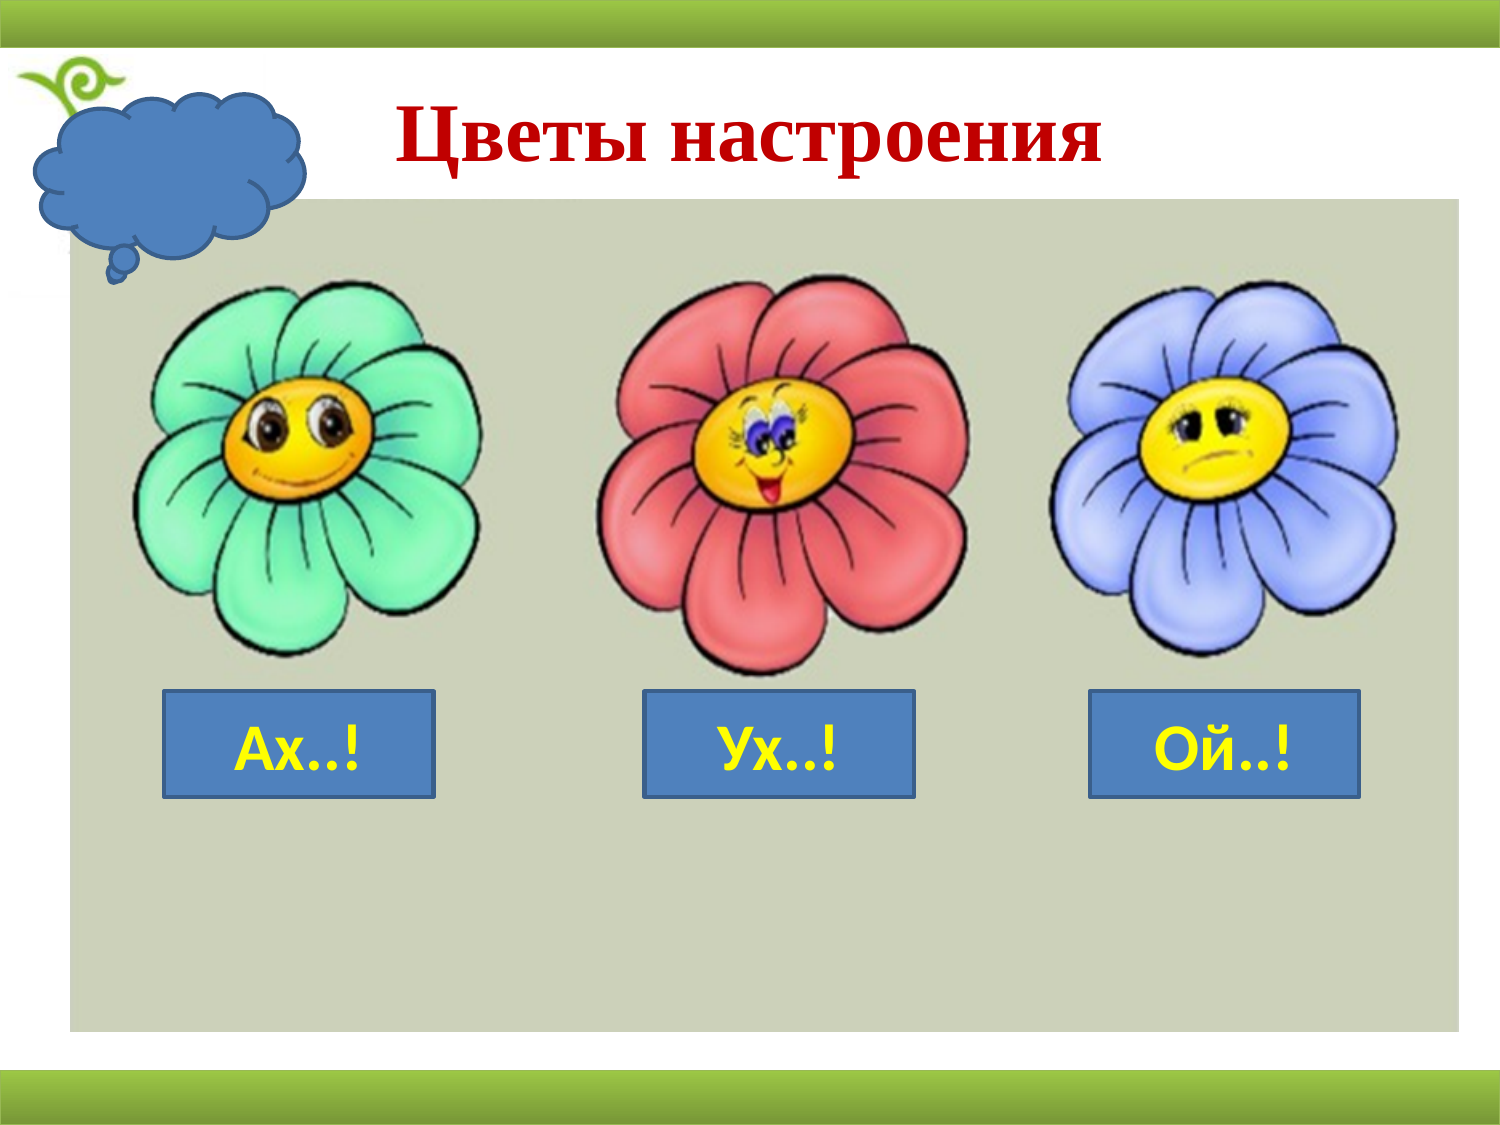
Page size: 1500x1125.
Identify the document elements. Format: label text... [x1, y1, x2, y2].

picture [8, 54, 266, 298]
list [70, 198, 1459, 1032]
text_box [32, 92, 307, 231]
title Цветы настроения [75, 70, 1425, 197]
